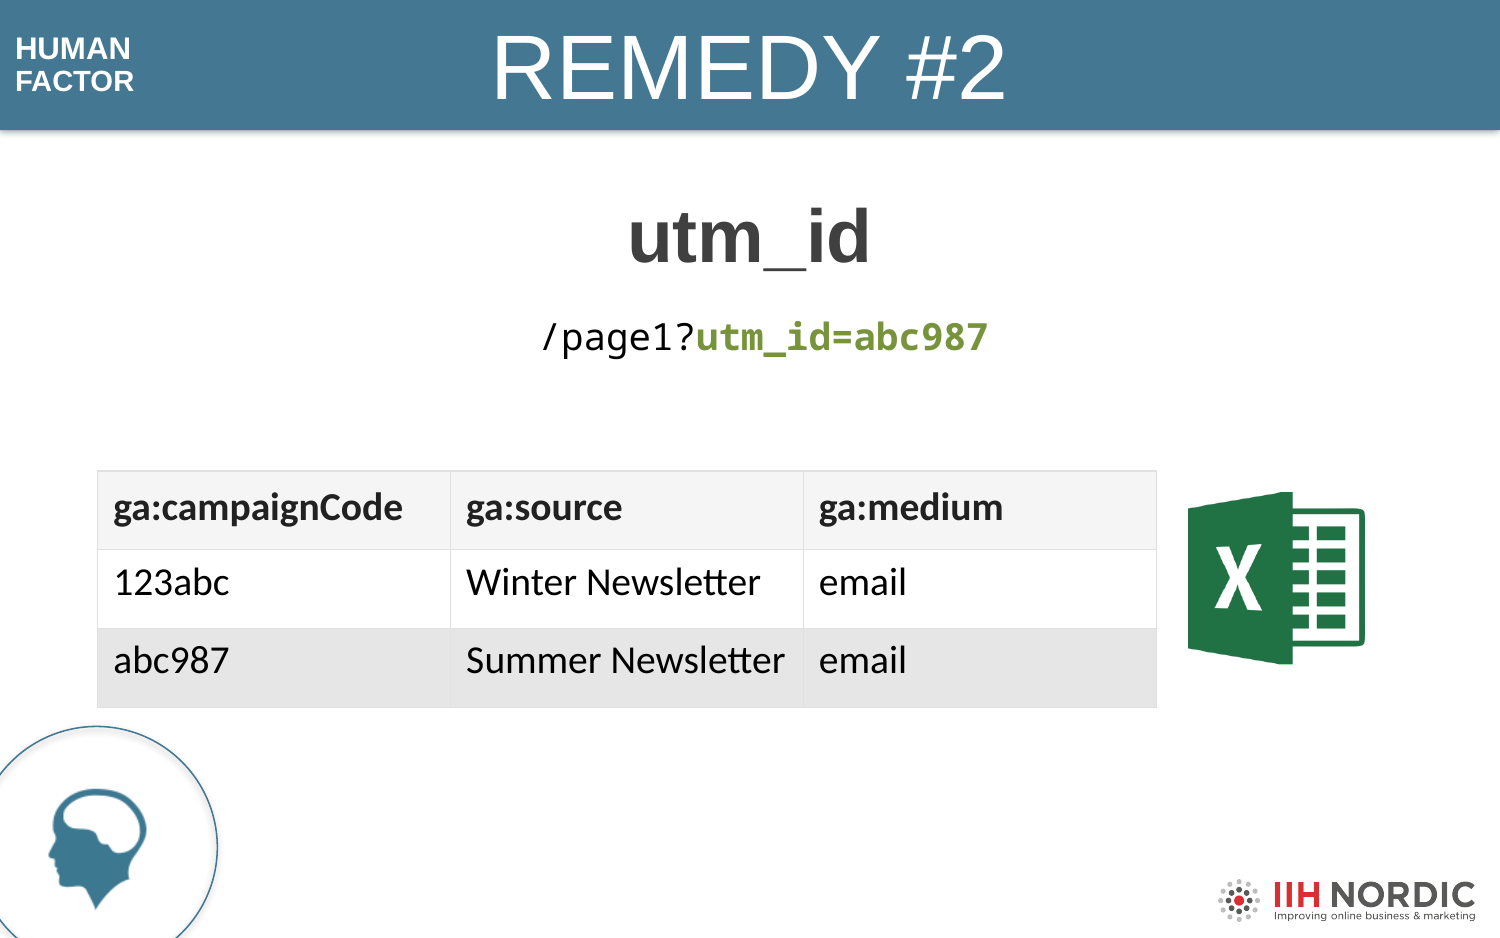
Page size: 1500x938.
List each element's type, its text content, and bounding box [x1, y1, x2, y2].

picture [1188, 492, 1365, 666]
table_header ga:medium [804, 472, 1156, 549]
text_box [0, 726, 218, 938]
table_header ga:campaignCode [98, 472, 450, 549]
picture [1217, 879, 1476, 922]
text_box HUMAN FACTOR [0, 0, 1500, 131]
table_cell abc987 [98, 629, 450, 707]
table_header ga:source [451, 472, 803, 549]
table_cell email [804, 550, 1156, 628]
text_box /page1?utm_id=abc987 [523, 305, 1004, 366]
table_cell Summer Newsletter [451, 629, 803, 707]
table_cell email [804, 629, 1156, 707]
table_cell Winter Newsletter [451, 550, 803, 628]
table_cell 123abc [98, 550, 450, 628]
text_box utm_id [0, 179, 1500, 665]
